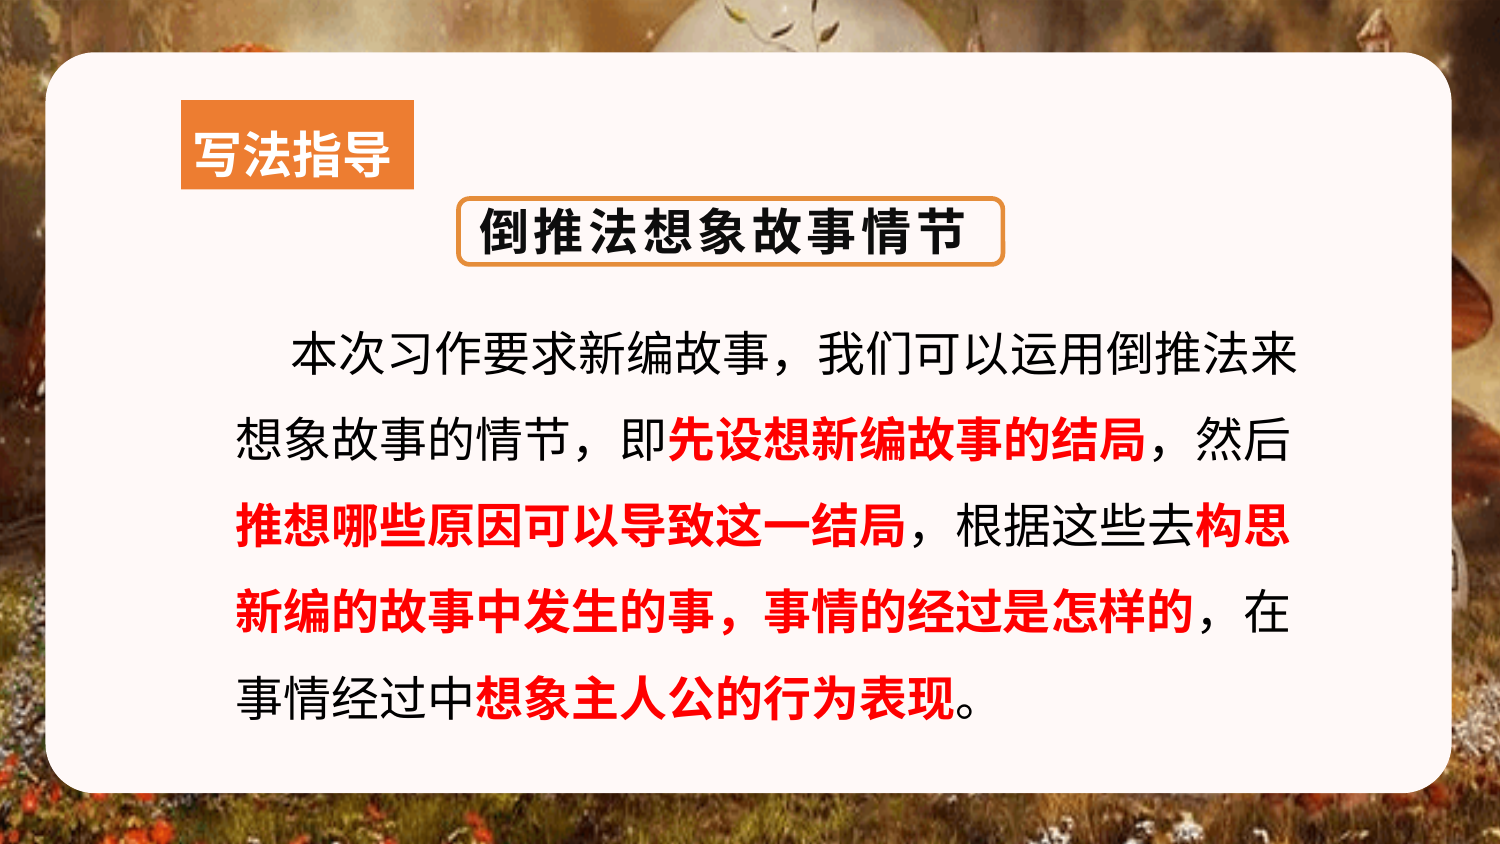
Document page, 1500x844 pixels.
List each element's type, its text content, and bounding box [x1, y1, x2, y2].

text_box 本次习作要求新编故事，我们可以运用倒推法来想象故事的情节，即先设想新编故事的结局，然后推想哪些原因可以导致这一结局，根据这些去构思新编的故事中发生的事，事情的经过是怎样的，在事情经过中想象主人公的行为表现。 [224, 289, 1311, 732]
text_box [458, 198, 1030, 271]
picture [0, 0, 1500, 844]
text_box 写法指导 [181, 100, 414, 190]
